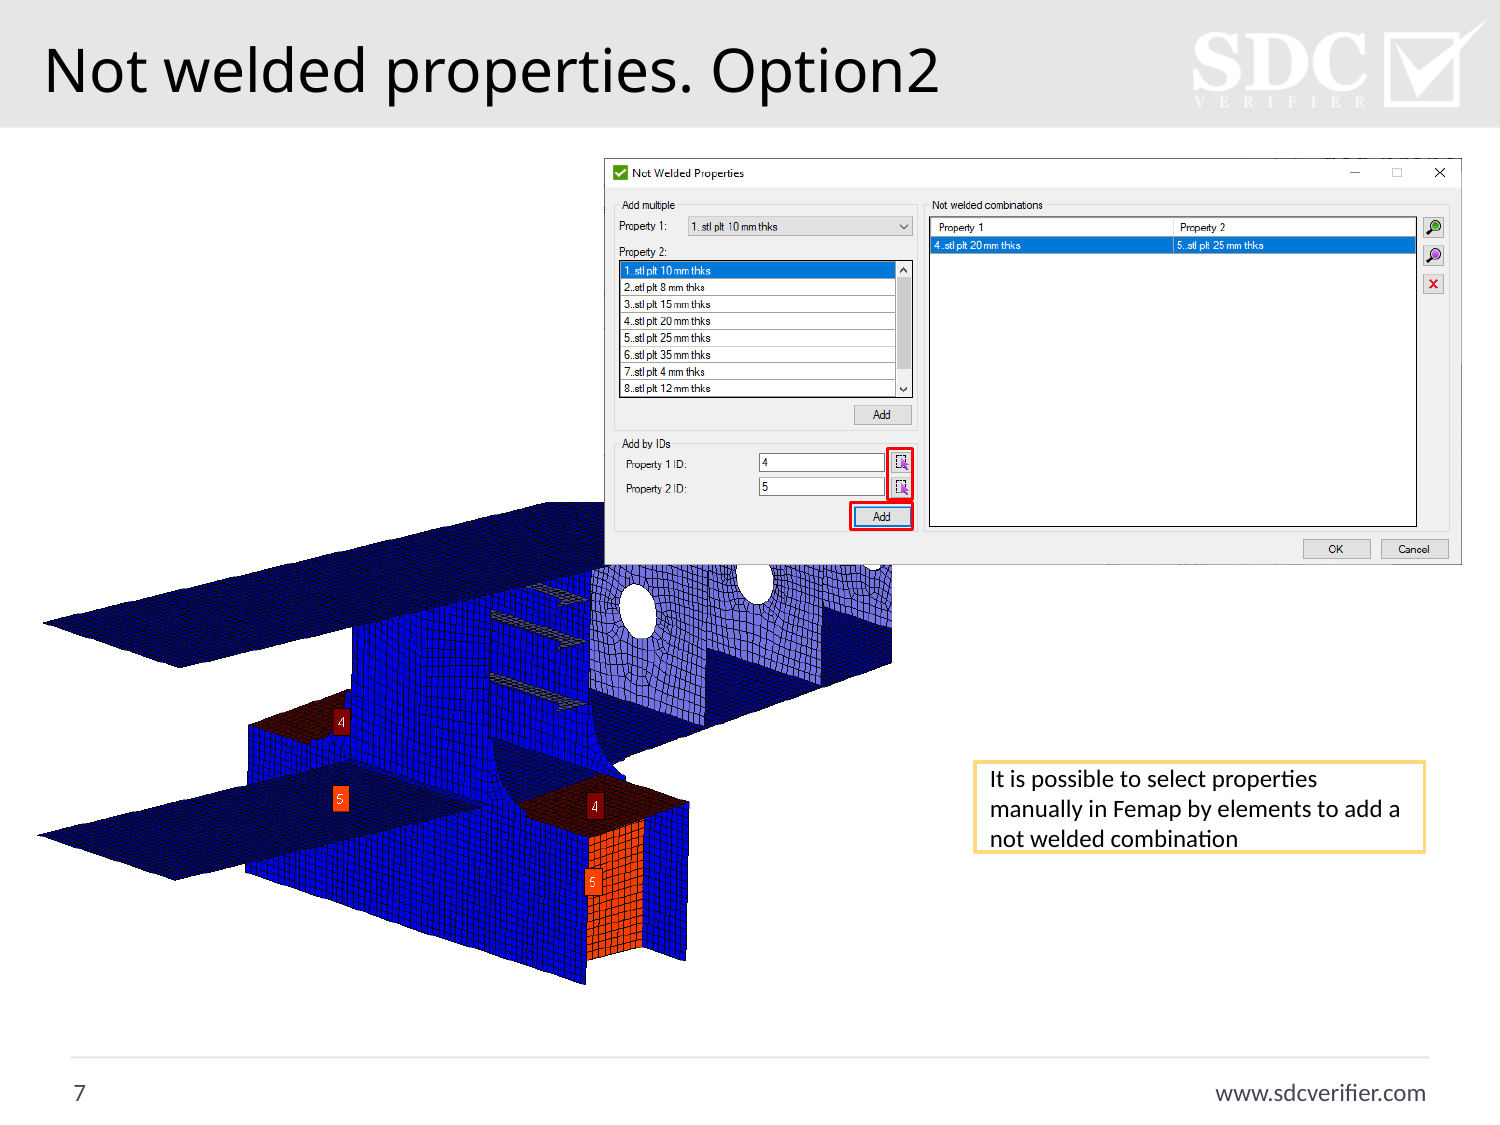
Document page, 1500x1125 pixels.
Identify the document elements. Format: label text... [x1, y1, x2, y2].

slide_number 7 [58, 1073, 163, 1109]
picture [0, 0, 1500, 1125]
text_box It is possible to select properties manually in Femap by elements to add a not welded combination [973, 760, 1426, 854]
title Not welded properties. Option2 [29, 24, 1478, 113]
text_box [604, 158, 1463, 565]
footer www.sdcverifier.com [1200, 1072, 1443, 1111]
